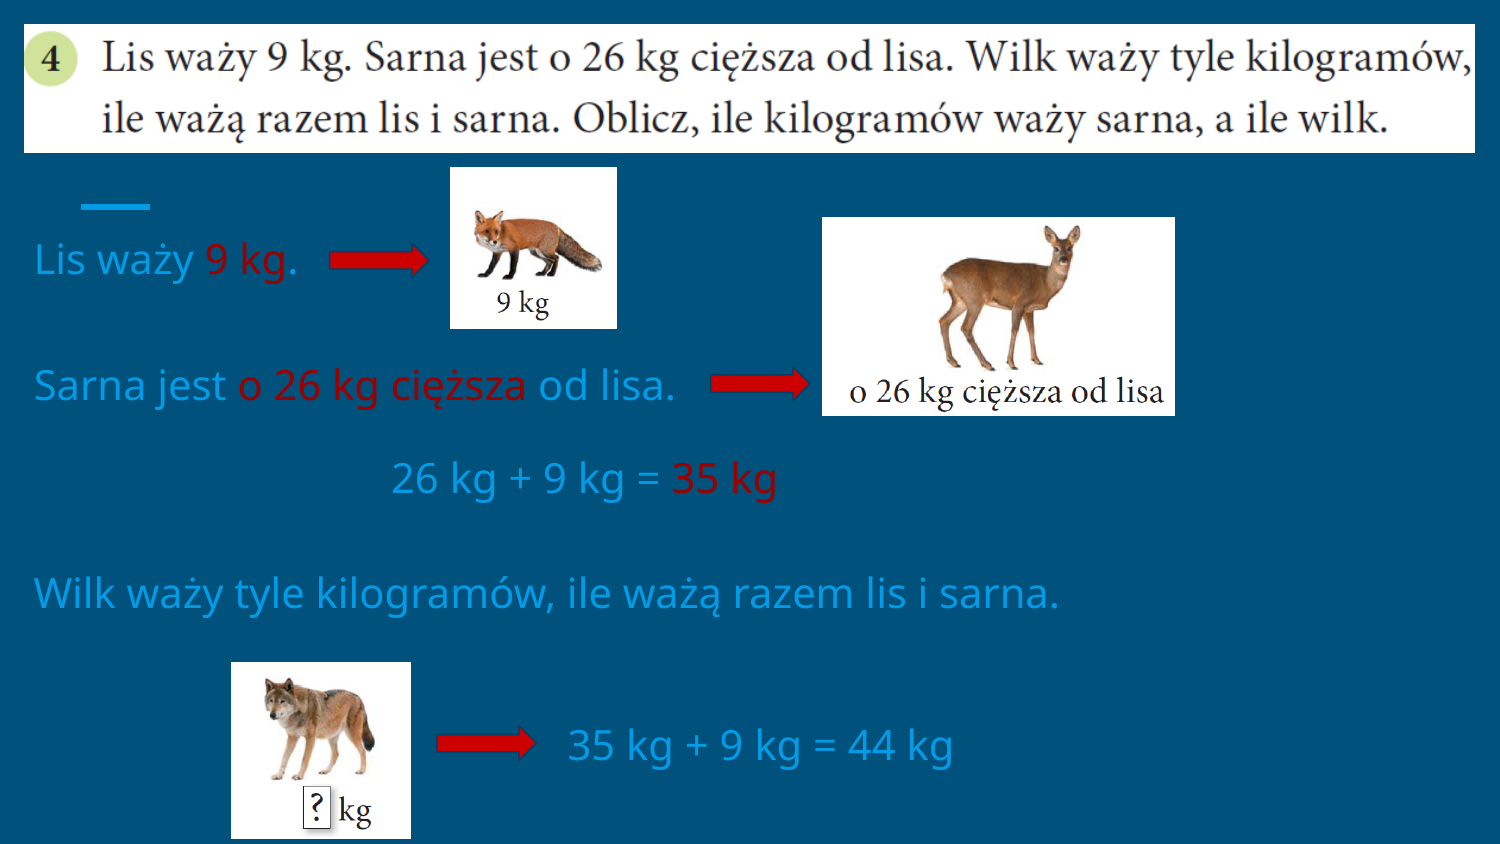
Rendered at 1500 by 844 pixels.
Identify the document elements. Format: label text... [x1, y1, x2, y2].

text_box [329, 242, 430, 278]
picture [823, 218, 1174, 415]
picture [232, 663, 410, 838]
text_box Lis waży 9 kg. [18, 217, 444, 320]
text_box 26 kg + 9 kg = 35 kg [376, 437, 811, 516]
picture [451, 168, 616, 328]
text_box [710, 366, 811, 402]
picture [25, 25, 1474, 152]
text_box Sarna jest o 26 kg cięższa od lisa. [18, 343, 711, 422]
text_box Wilk waży tyle kilogramów, ile ważą razem lis i sarna. [18, 551, 1142, 679]
text_box [436, 725, 537, 761]
text_box 35 kg + 9 kg = 44 kg [552, 703, 987, 783]
